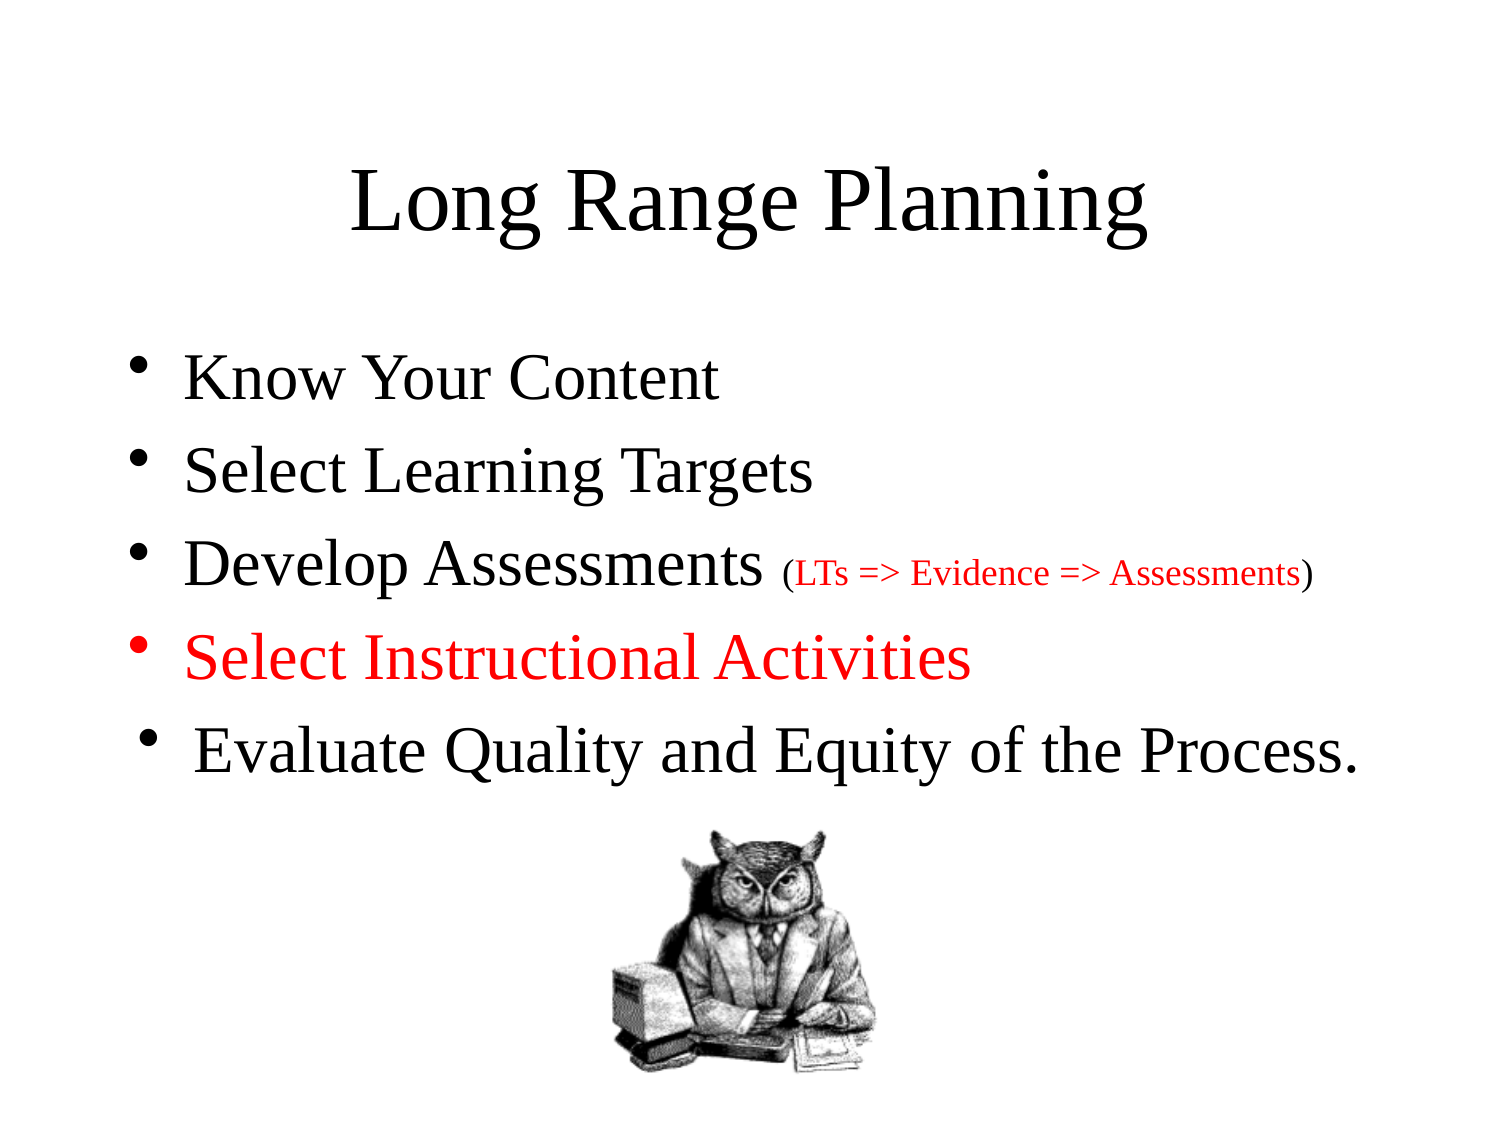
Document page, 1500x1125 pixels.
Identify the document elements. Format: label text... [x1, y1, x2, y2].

list Know Your Content Select Learning Targets Develop Assessments (LTs => Evidence => Assessments) Select Instructional Activities Evaluate Quality and Equity of the Process. [112, 324, 1388, 1000]
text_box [599, 824, 890, 1080]
title Long Range Planning [112, 99, 1388, 288]
